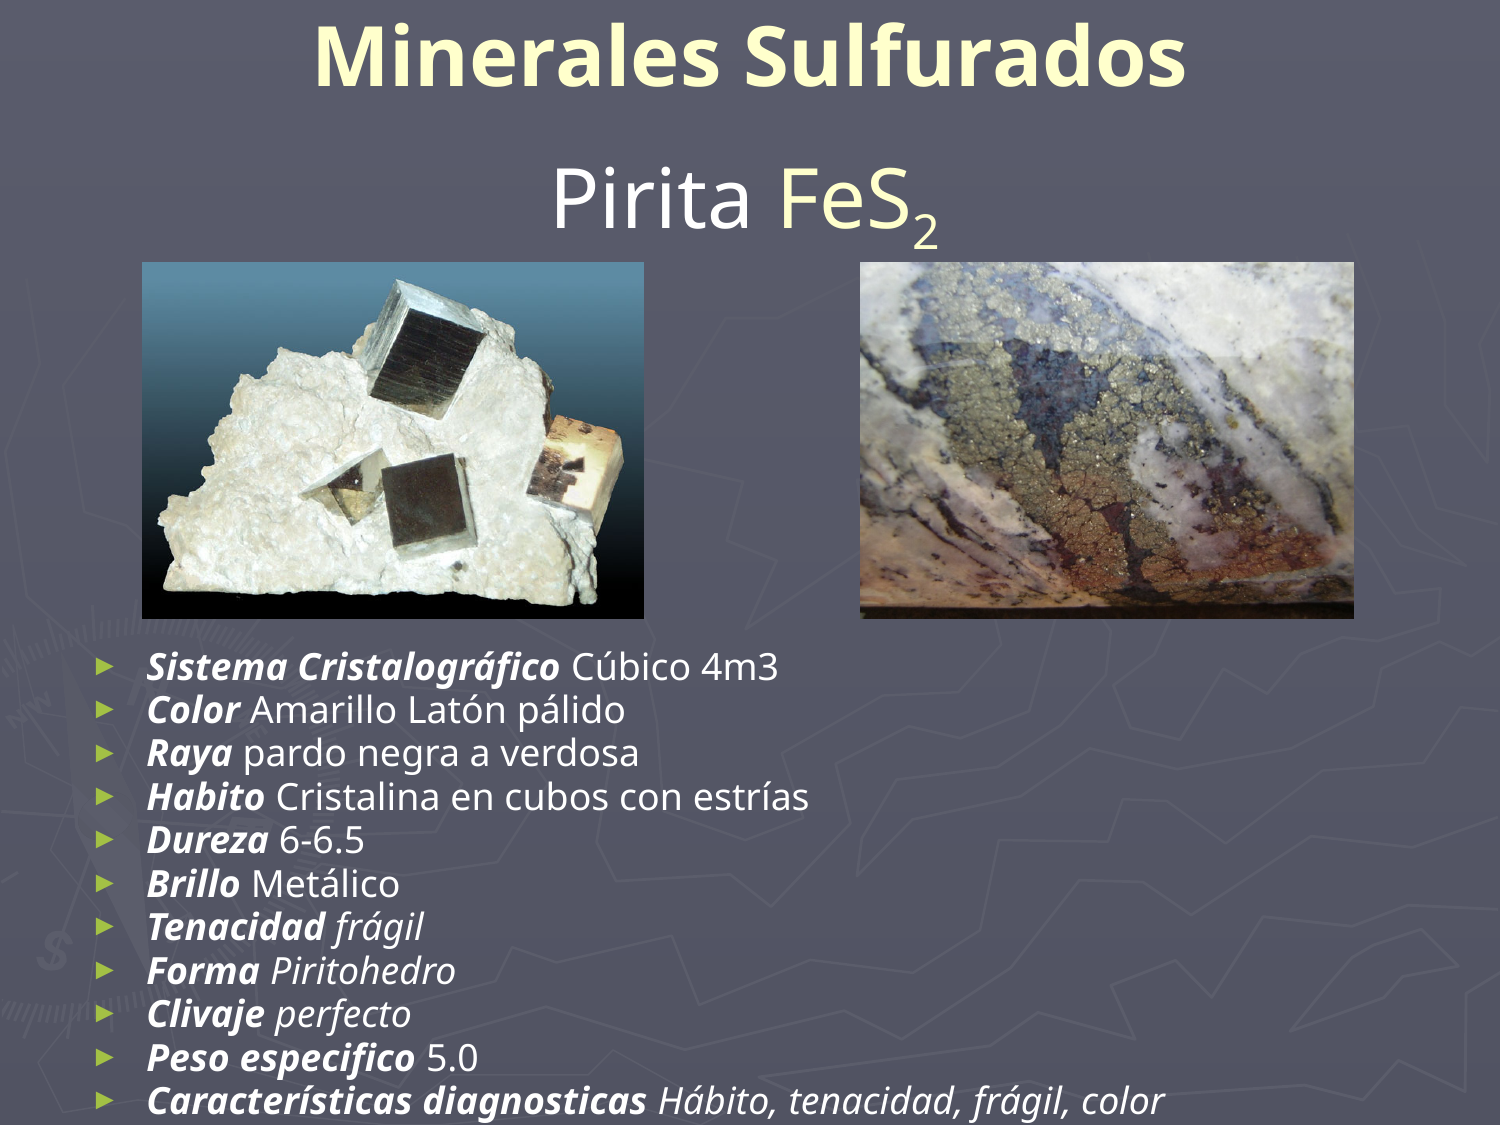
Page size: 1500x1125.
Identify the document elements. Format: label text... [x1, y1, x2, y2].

list Sistema Cristalográfico Cúbico 4m3 Color Amarillo Latón pálido Raya pardo negra a verdosa Habito Cristalina en cubos con estrías Dureza 6-6.5 Brillo Metálico Tenacidad frágil Forma Piritohedro Clivaje perfecto Peso especifico 5.0 Características diagnosticas Hábito, tenacidad, frágil, color [74, 643, 1426, 1048]
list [142, 262, 644, 620]
title Minerales Sulfurados Pirita FeS2 [49, 37, 1451, 226]
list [859, 262, 1354, 620]
